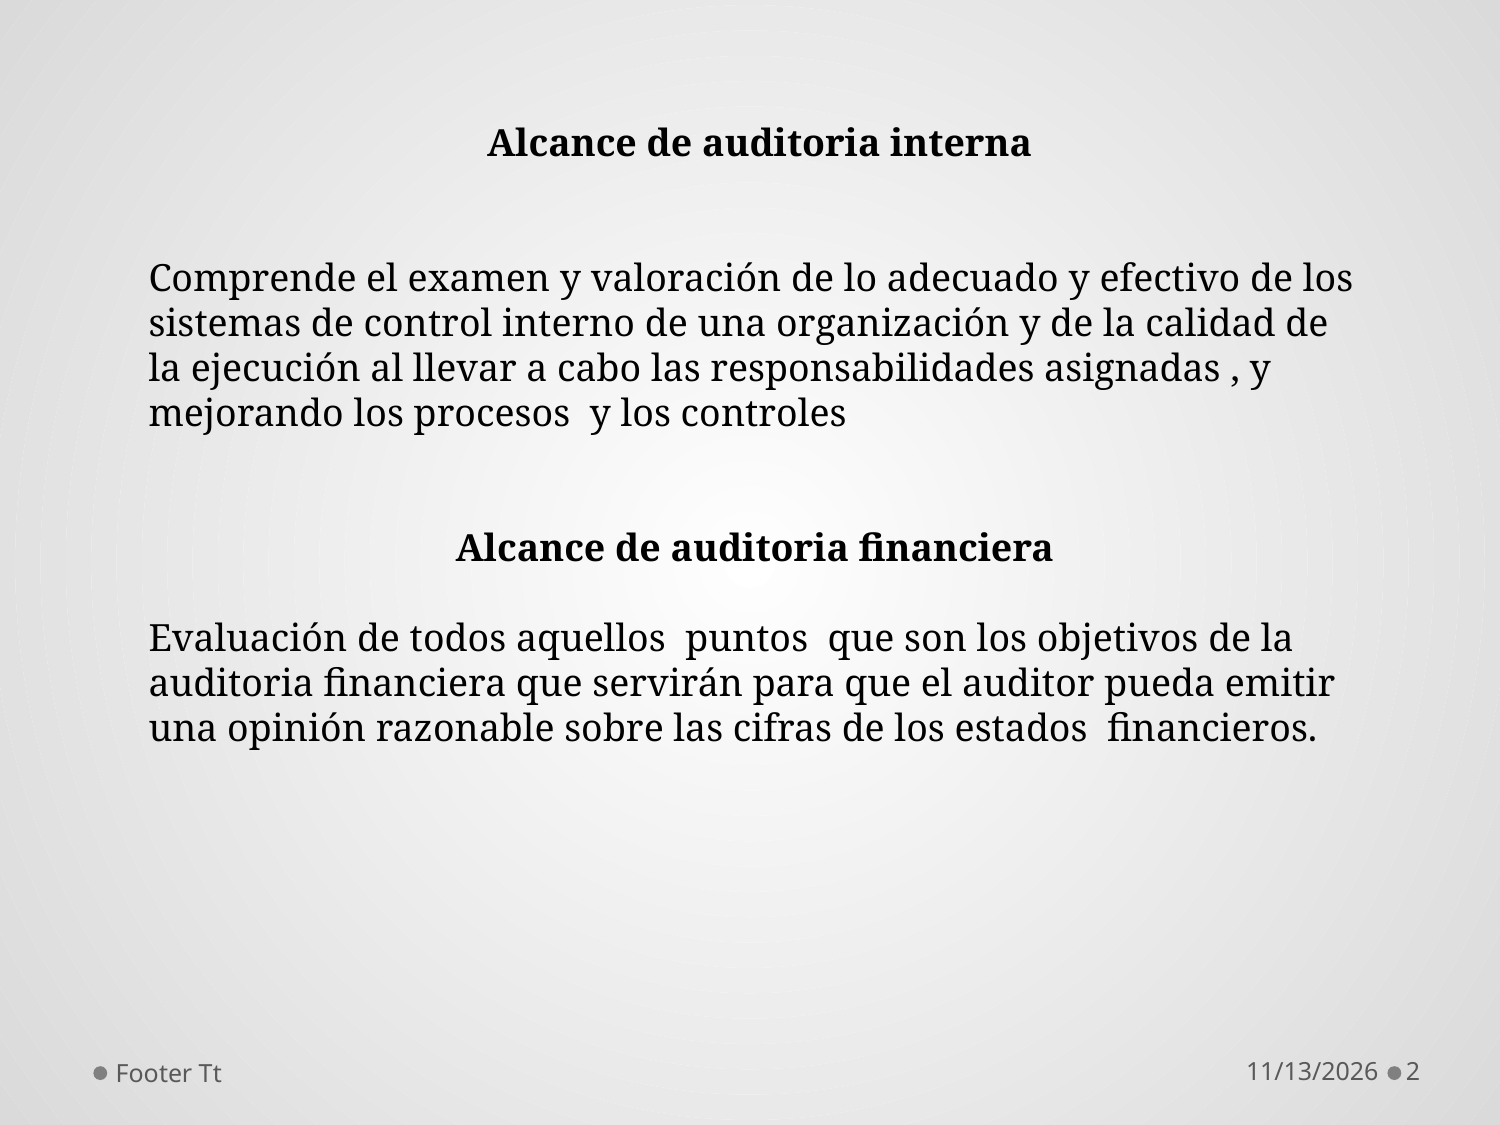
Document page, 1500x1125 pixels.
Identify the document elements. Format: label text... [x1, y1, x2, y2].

footer Footer Tt [108, 1042, 576, 1103]
slide_number 2 [1401, 1042, 1494, 1103]
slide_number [1043, 1072, 1386, 1103]
text_box Alcance de auditoria interna Comprende el examen y valoración de lo adecuado y efectivo de los sistemas de control interno de una organización y de la calidad de la ejecución al llevar a cabo las responsabilidades asignadas , y mejorando los procesos y los controles Alcance de auditoria financiera Evaluación de todos aquellos puntos que son los objetivos de la auditoria financiera que servirán para que el auditor pueda emitir una opinión razonable sobre las cifras de los estados financieros. [133, 66, 1386, 1072]
